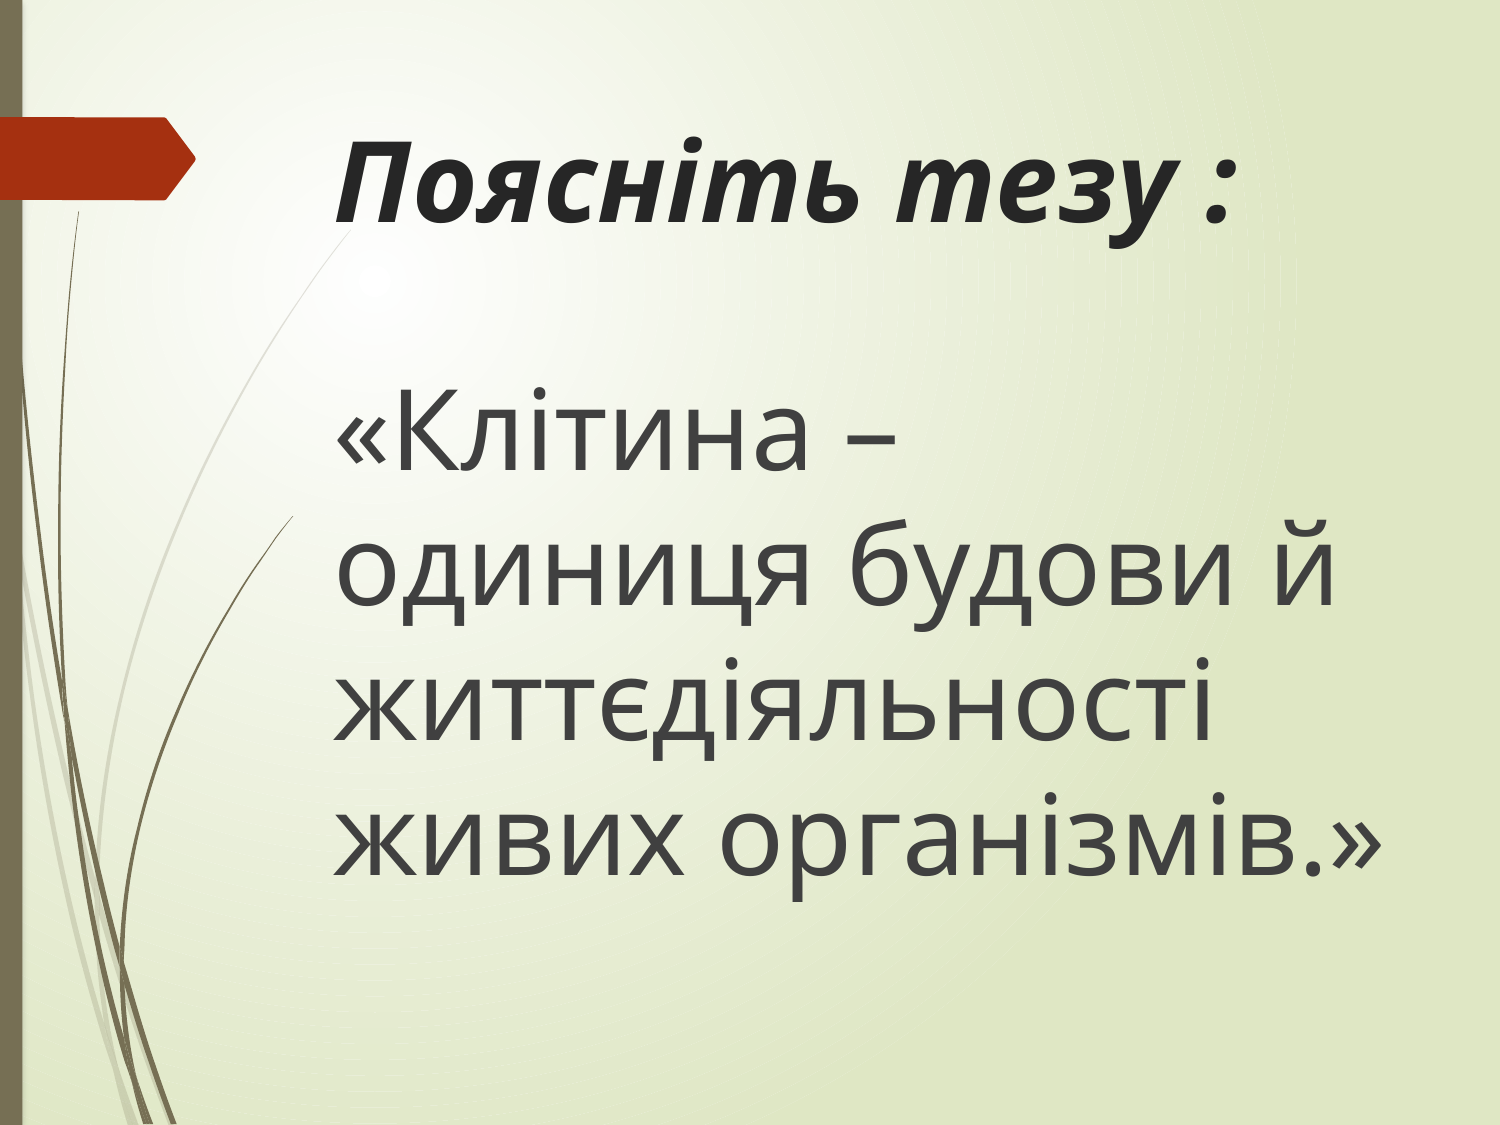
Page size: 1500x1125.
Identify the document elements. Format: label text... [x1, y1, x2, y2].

list «Клітина – одиниця будови й життєдіяльності живих організмів.» [318, 350, 1416, 970]
title Поясніть тезу : [319, 102, 1416, 313]
